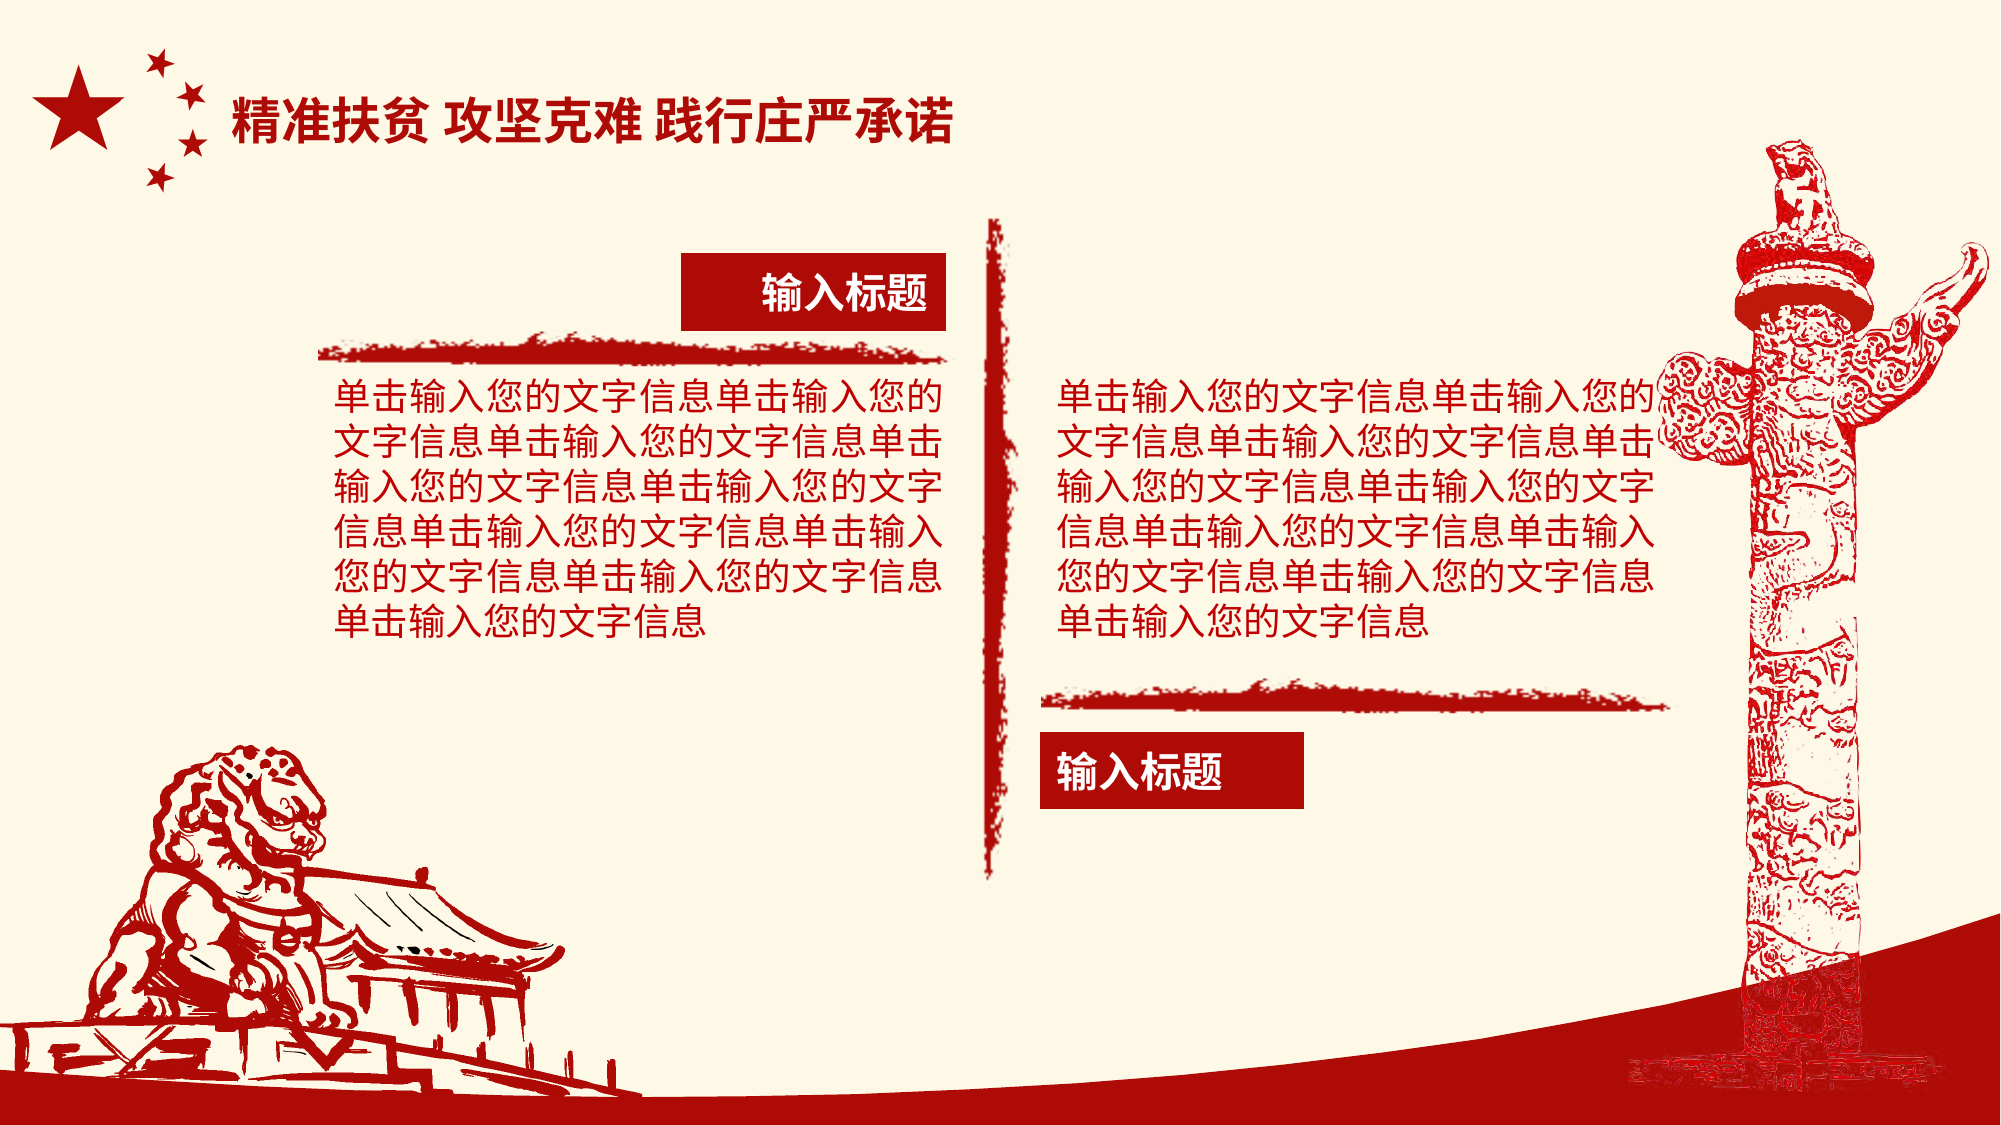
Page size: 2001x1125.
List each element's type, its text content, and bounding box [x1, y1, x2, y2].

picture [318, 328, 960, 370]
picture [1041, 21, 2000, 1125]
picture [0, 563, 702, 1097]
picture [22, 21, 220, 219]
text_box 输入标题 [1041, 733, 1302, 808]
picture [664, 220, 1338, 891]
text_box 单击输入您的文字信息单击输入您的文字信息单击输入您的文字信息单击输入您的文字信息单击输入您的文字信息单击输入您的文字信息单击输入您的文字信息单击输入您的文字信息单击输入您的文字信息 [1041, 365, 1683, 651]
text_box 输入标题 [683, 255, 944, 328]
text_box 单击输入您的文字信息单击输入您的文字信息单击输入您的文字信息单击输入您的文字信息单击输入您的文字信息单击输入您的文字信息单击输入您的文字信息单击输入您的文字信息单击输入您的文字信息 [318, 370, 960, 651]
text_box 精准扶贫 攻坚克难 践行庄严承诺 [217, 81, 1001, 157]
